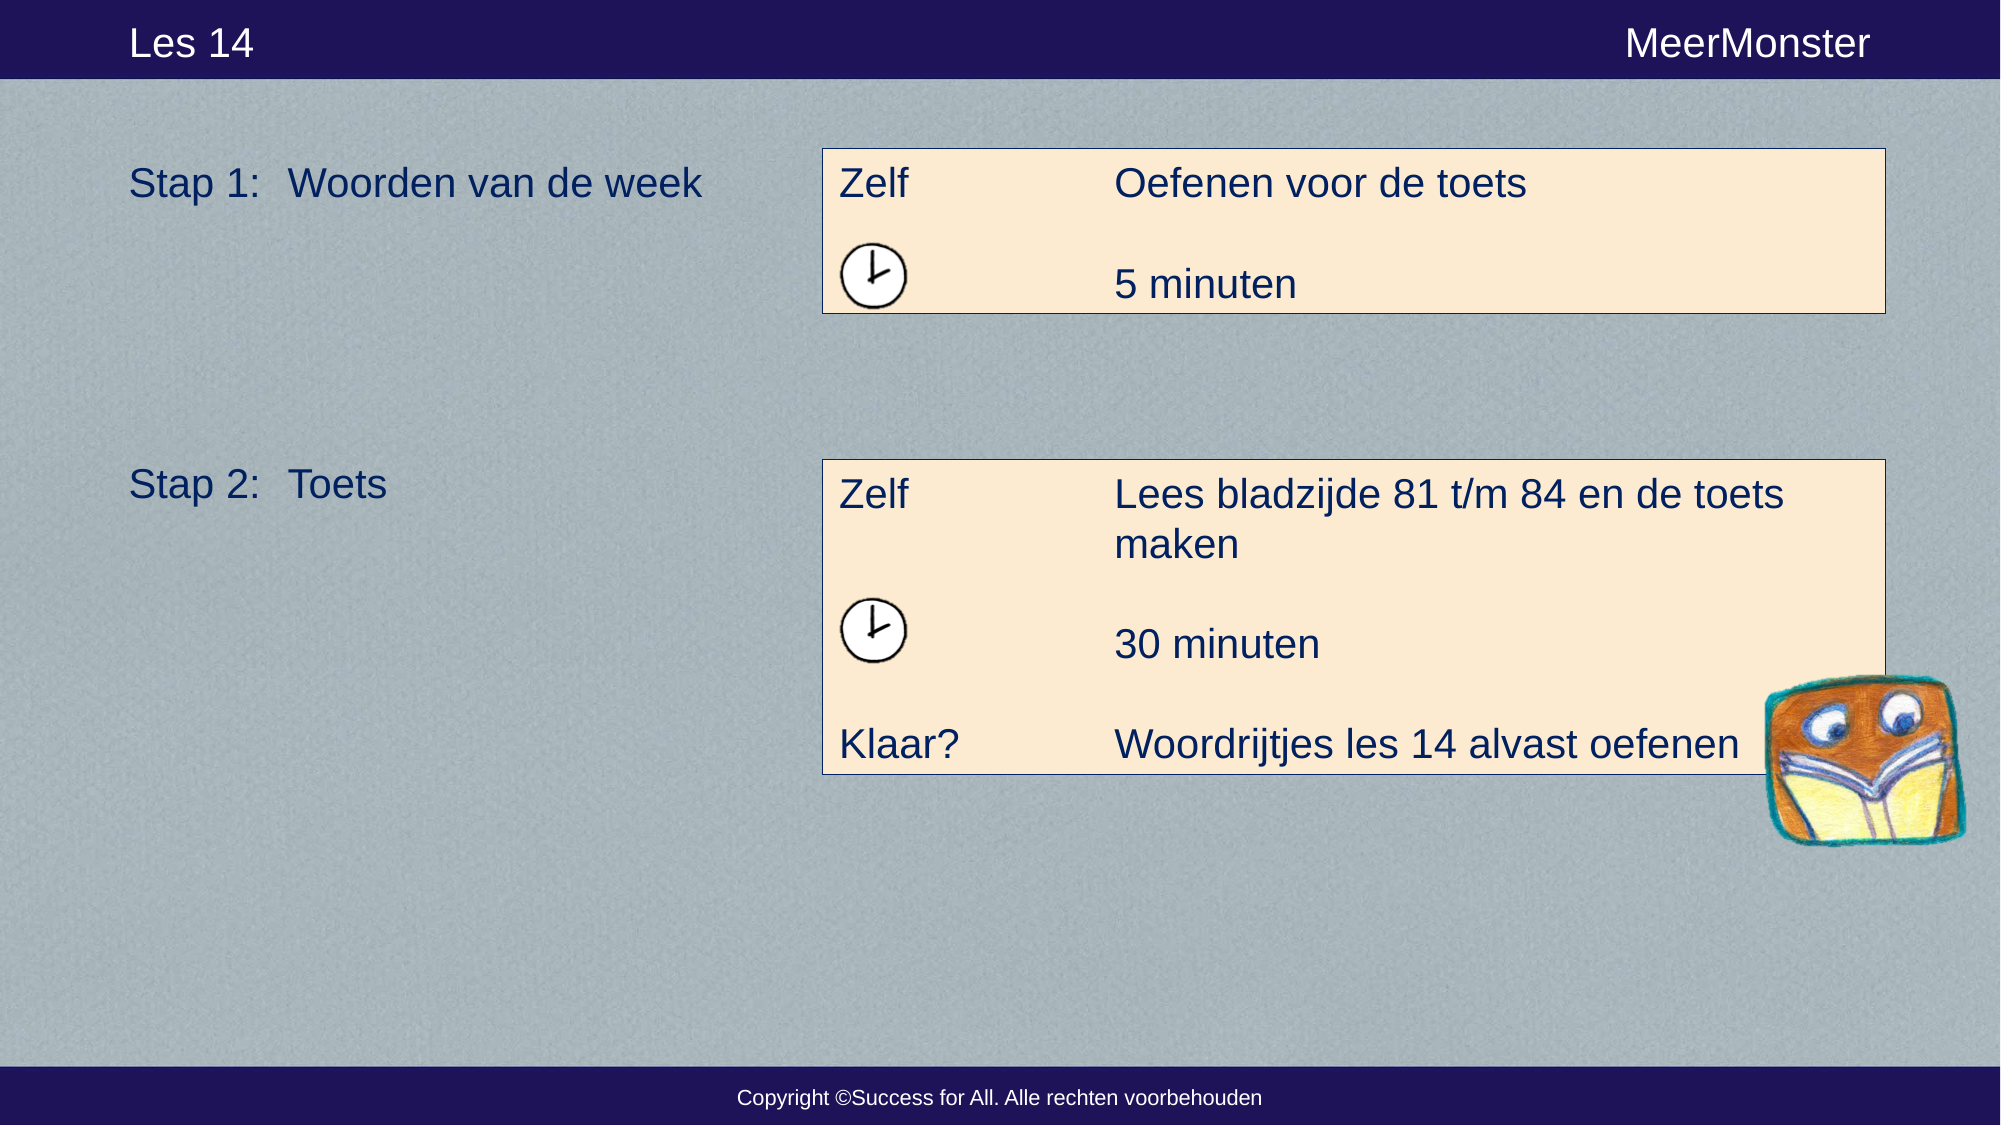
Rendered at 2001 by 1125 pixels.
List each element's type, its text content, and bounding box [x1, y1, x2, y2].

text_box Zelf Lees bladzijde 81 t/m 84 en de toets maken 30 minuten Klaar? Woordrijtjes les 14 alvast oefenen [822, 459, 1886, 775]
text_box Zelf Oefenen voor de toets 5 minuten [822, 148, 1886, 314]
text_box MeerMonster [999, 8, 1886, 73]
text_box Les 14 [114, 8, 354, 73]
picture [0, 0, 2001, 1125]
text_box Copyright ©Success for All. Alle rechten voorbehouden [0, 1076, 2000, 1125]
text_box Stap 1: Woorden van de week Stap 2: Toets [114, 148, 907, 814]
